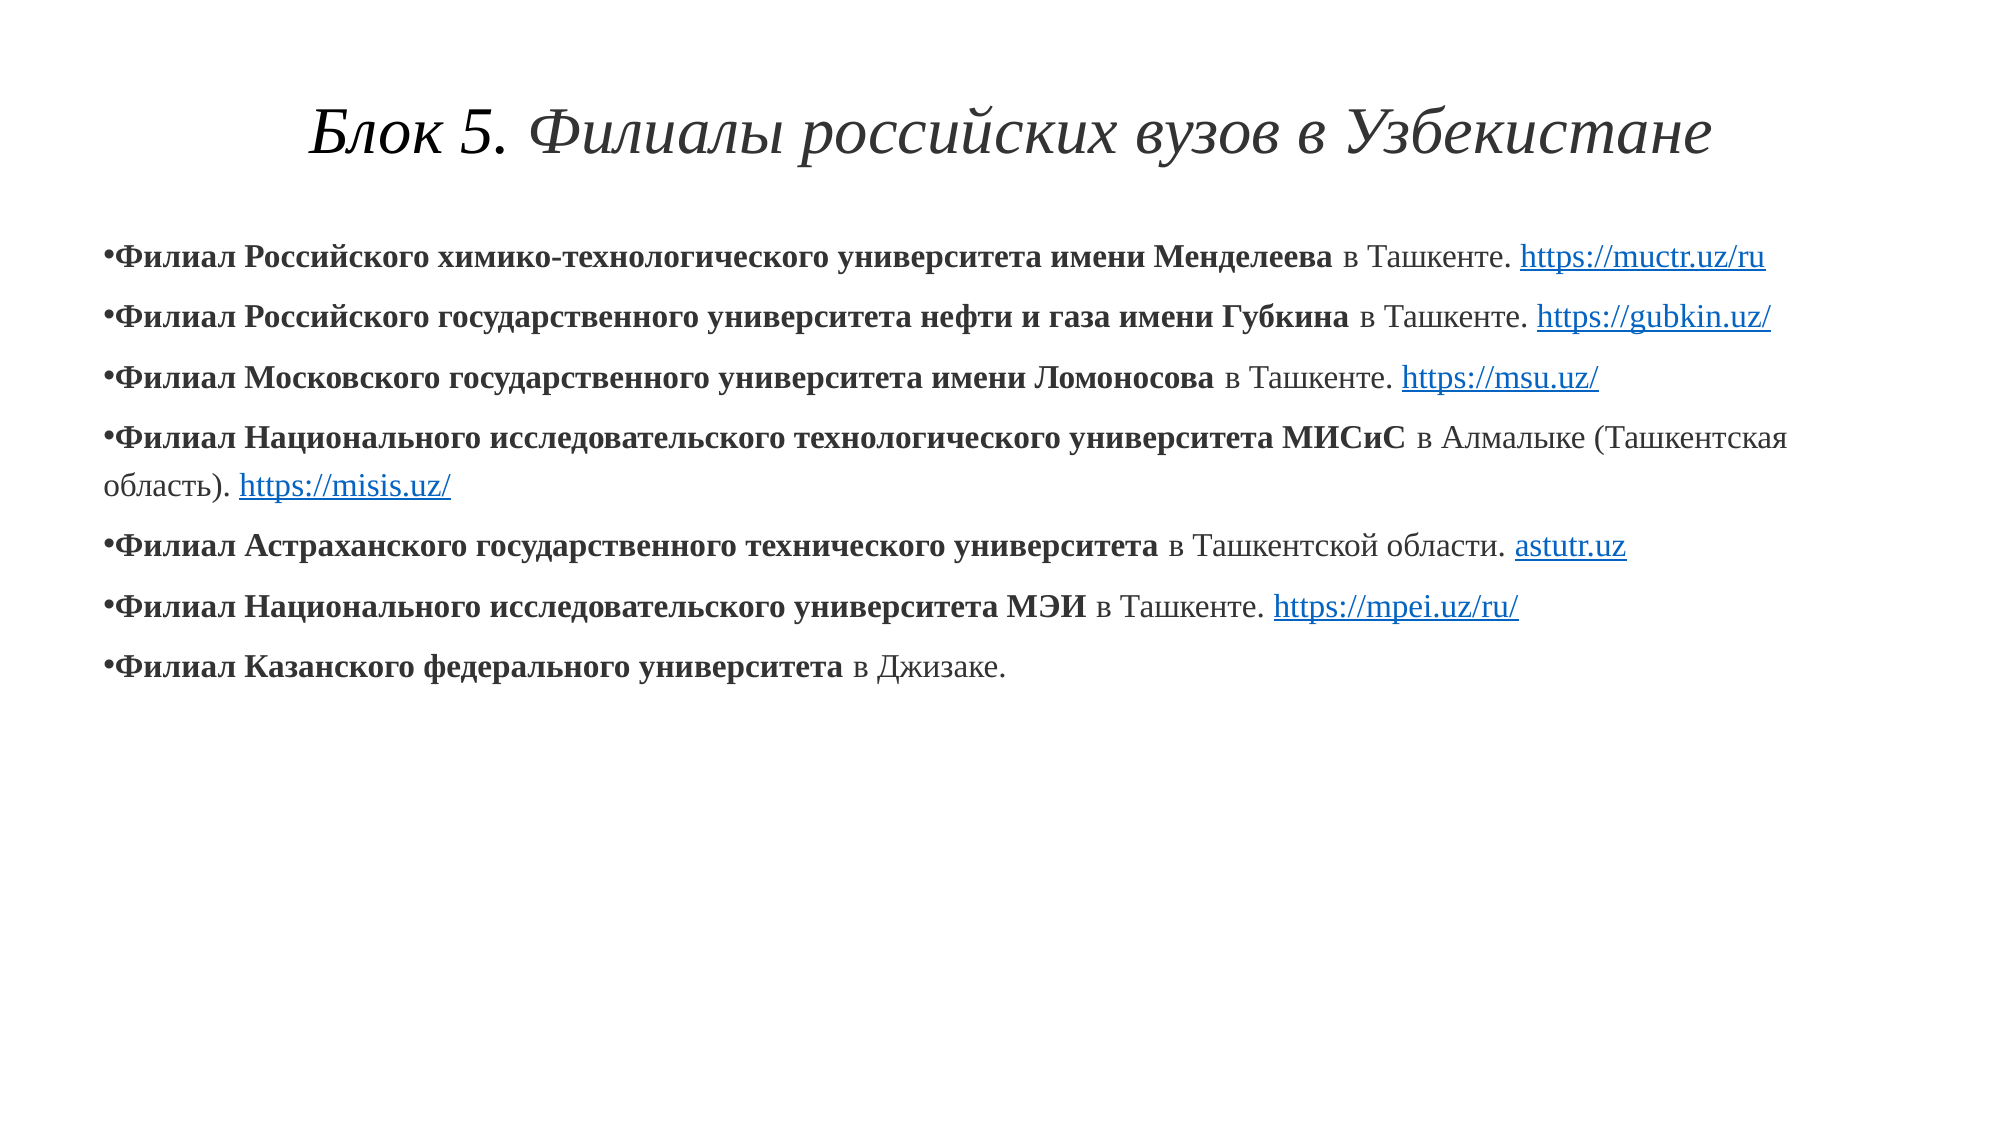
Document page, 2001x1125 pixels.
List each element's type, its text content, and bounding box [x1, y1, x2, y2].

text_box Блок 5. Филиалы российских вузов в Узбекистане Филиал Российского химико-технологического университета имени Менделеева в Ташкенте. https://muctr.uz/ru Филиал Российского государственного университета нефти и газа имени Губкина в Ташкенте. https://gubkin.uz/ Филиал Московского государственного университета имени Ломоносова в Ташкенте. https://msu.uz/ Филиал Национального исследовательского технологического университета МИСиС в Алмалыке (Ташкентская область). https://misis.uz/ Филиал Астраханского государственного технического университета в Ташкентской области. astutr.uz Филиал Национального исследовательского университета МЭИ в Ташкенте. https://mpei.uz/ru/ Филиал Казанского федерального университета в Джизаке. [88, 77, 1936, 692]
